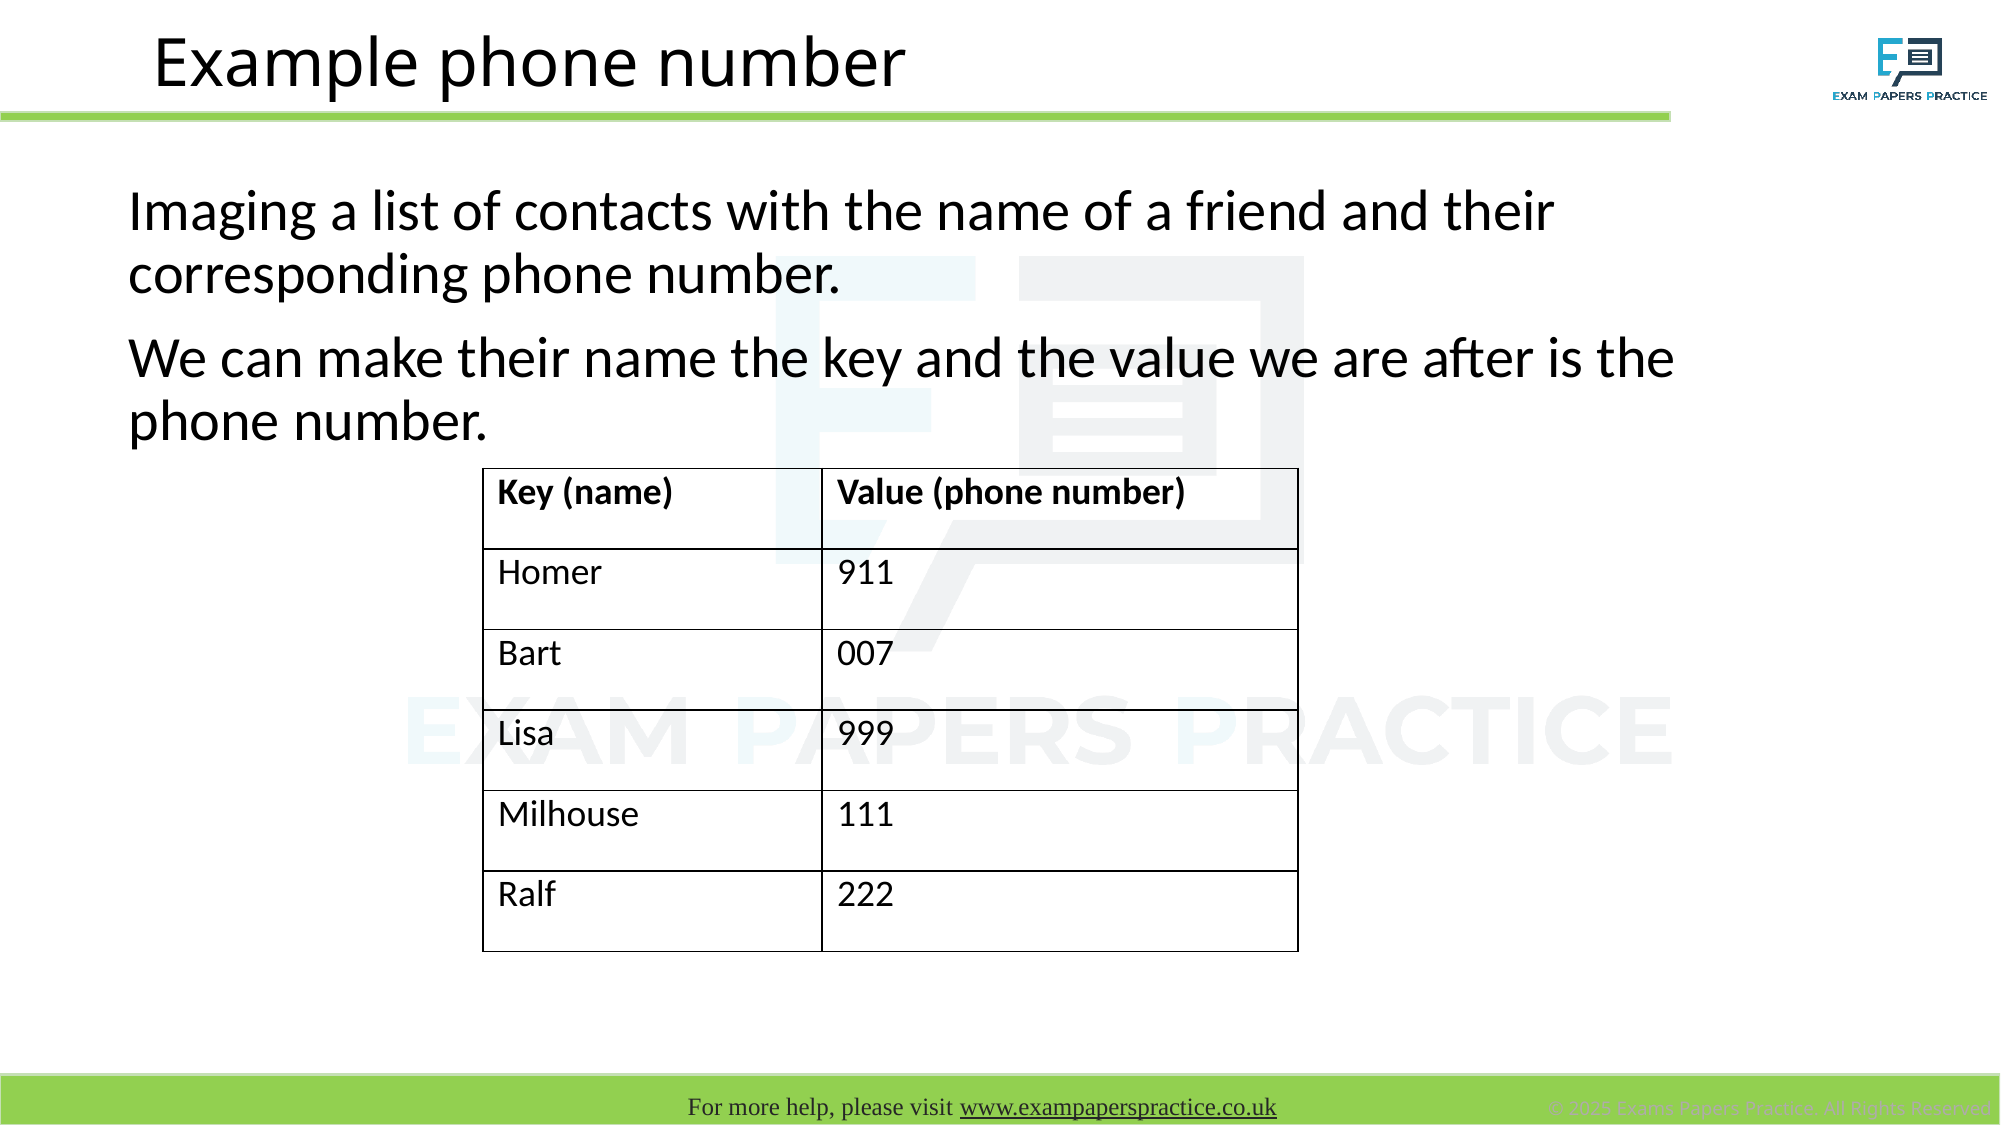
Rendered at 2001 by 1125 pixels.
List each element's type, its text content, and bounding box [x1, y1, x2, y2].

table_cell Milhouse [484, 791, 821, 870]
table_header Key (name) [484, 469, 821, 548]
table_cell 111 [823, 791, 1297, 870]
table_cell 222 [823, 872, 1297, 951]
table_cell 007 [823, 630, 1297, 709]
list Imaging a list of contacts with the name of a friend and their corresponding phone number. We can make their name the key and the value we are after is the phone number. [113, 173, 1839, 887]
table_cell Ralf [484, 872, 821, 951]
table_cell 999 [823, 711, 1297, 790]
table_cell Lisa [484, 711, 821, 790]
table_cell 911 [823, 550, 1297, 629]
table_header Value (phone number) [823, 469, 1297, 548]
table_cell Homer [484, 550, 821, 629]
table_cell Bart [484, 630, 821, 709]
title Example phone number [137, 59, 1863, 70]
